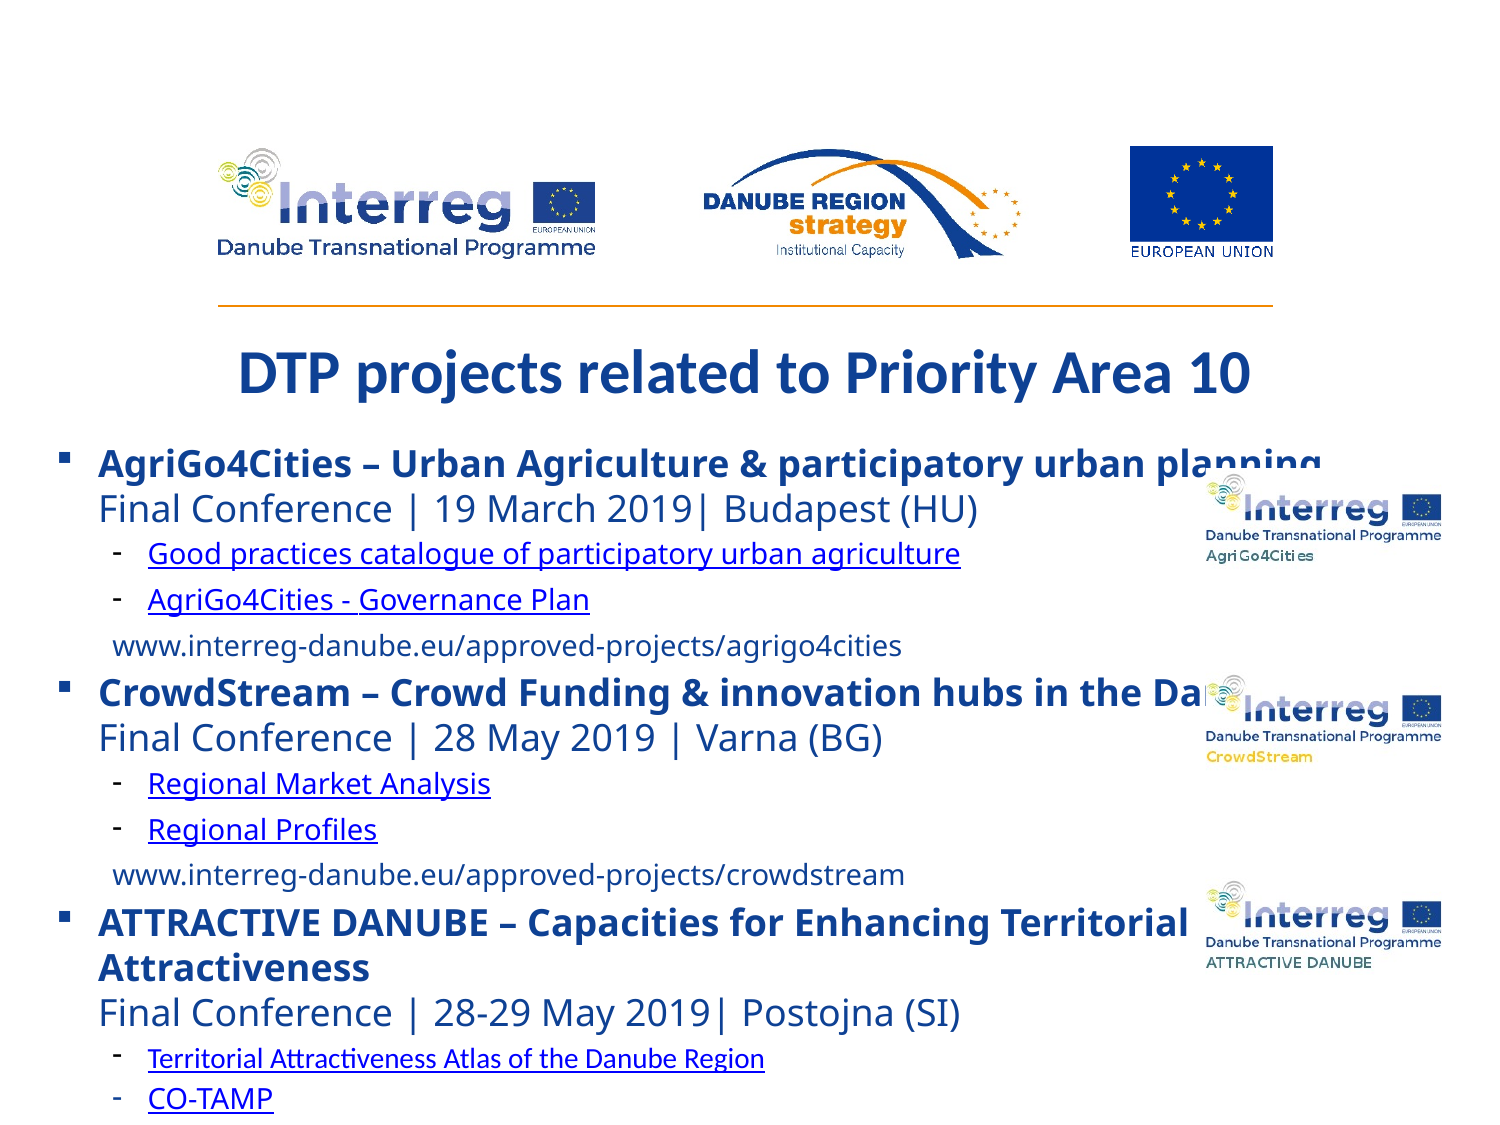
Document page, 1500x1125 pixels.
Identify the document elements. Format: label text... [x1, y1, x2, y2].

list AgriGo4Cities – Urban Agriculture & participatory urban planning Final Conference | 19 March 2019| Budapest (HU) Good practices catalogue of participatory urban agriculture AgriGo4Cities - Governance Plan www.interreg-danube.eu/approved-projects/agrigo4cities CrowdStream – Crowd Funding & innovation hubs in the Danube Region Final Conference | 28 May 2019 | Varna (BG) Regional Market Analysis Regional Profiles www.interreg-danube.eu/approved-projects/crowdstream ATTRACTIVE DANUBE – Capacities for Enhancing Territorial Attractiveness Final Conference | 28-29 May 2019| Postojna (SI) Territorial Attractiveness Atlas of the Danube Region CO-TAMP www.interreg-danube.eu/approved-projects/attractive-danube [41, 432, 1459, 1012]
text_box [218, 131, 1273, 275]
picture [1205, 874, 1442, 975]
title DTP projects related to Priority Area 10 [214, 324, 1277, 386]
picture [1205, 668, 1443, 776]
picture [1205, 467, 1442, 574]
